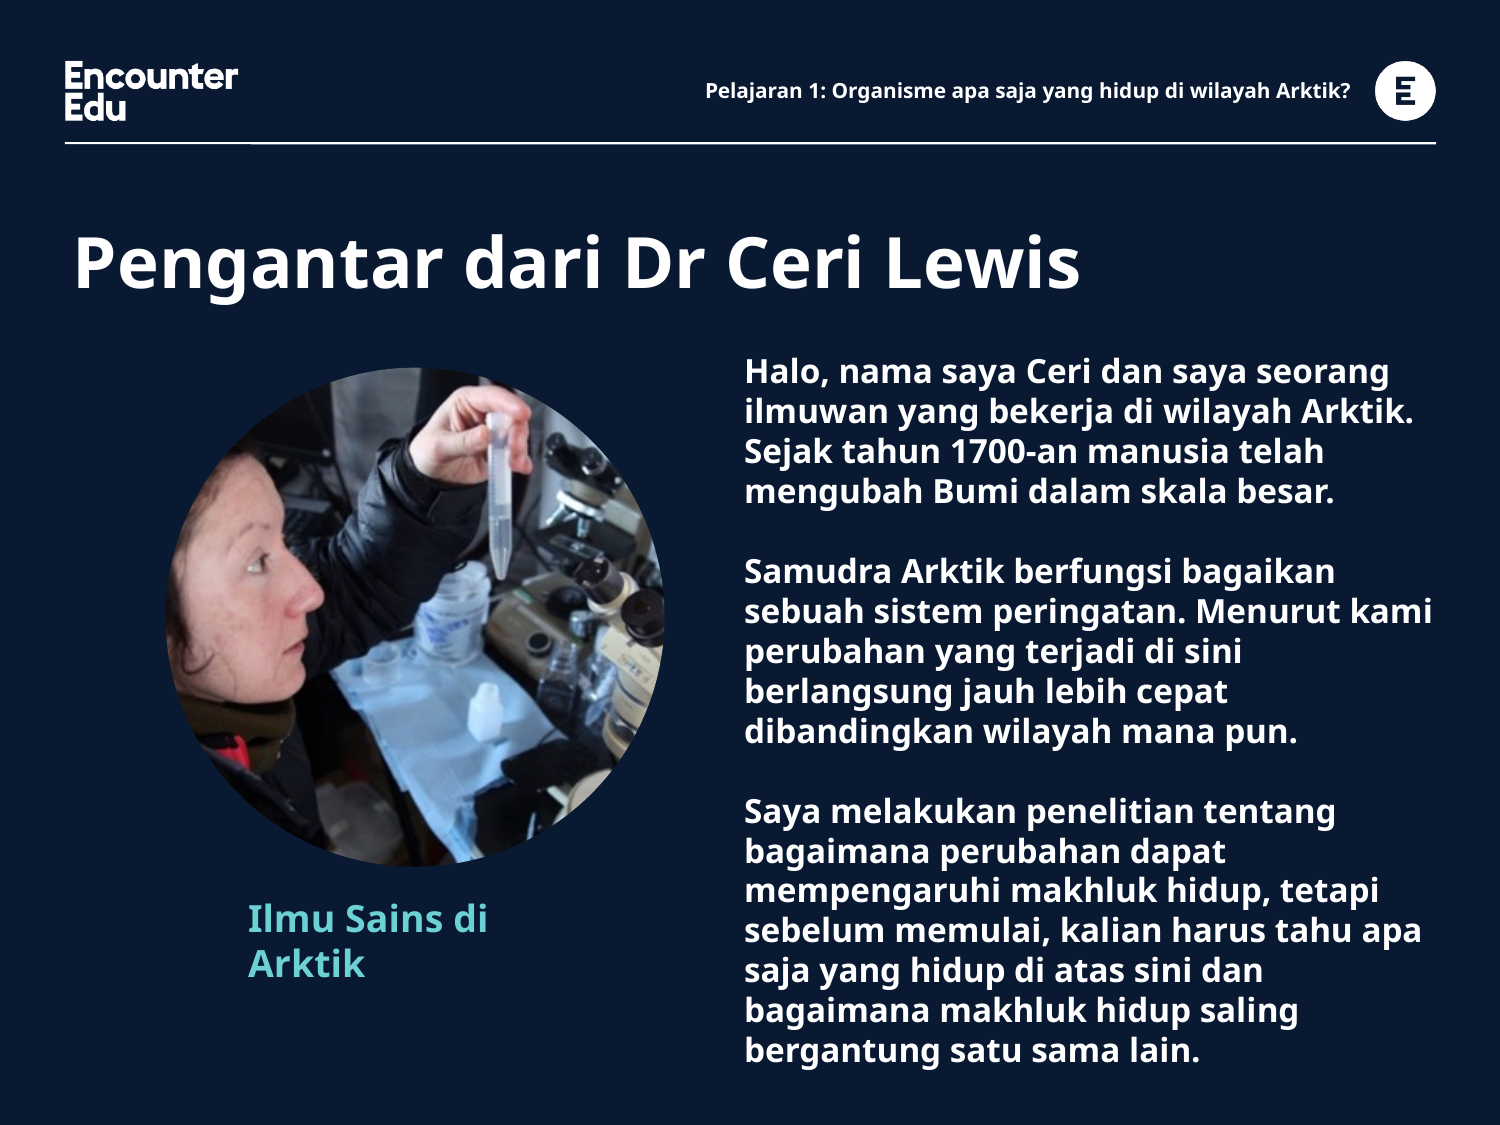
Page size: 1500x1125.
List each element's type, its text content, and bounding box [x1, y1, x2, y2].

text_box Pengantar dari Dr Ceri Lewis [65, 163, 1416, 368]
picture [61, 59, 243, 122]
text_box Halo, nama saya Ceri dan saya seorang ilmuwan yang bekerja di wilayah Arktik. Sejak tahun 1700-an manusia telah mengubah Bumi dalam skala besar. Samudra Arktik berfungsi bagaikan sebuah sistem peringatan. Menurut kami perubahan yang terjadi di sini berlangsung jauh lebih cepat dibandingkan wilayah mana pun. Saya melakukan penelitian tentang bagaimana perubahan dapat mempengaruhi makhluk hidup, tetapi sebelum memulai, kalian harus tahu apa saja yang hidup di atas sini dan bagaimana makhluk hidup saling bergantung satu sama lain. [740, 346, 1448, 1073]
title Pelajaran 1: Organisme apa saja yang hidup di wilayah Arktik? [664, 71, 1359, 113]
text_box Ilmu Sains di Arktik [233, 887, 620, 993]
picture [1373, 59, 1437, 122]
text_box [165, 367, 665, 867]
